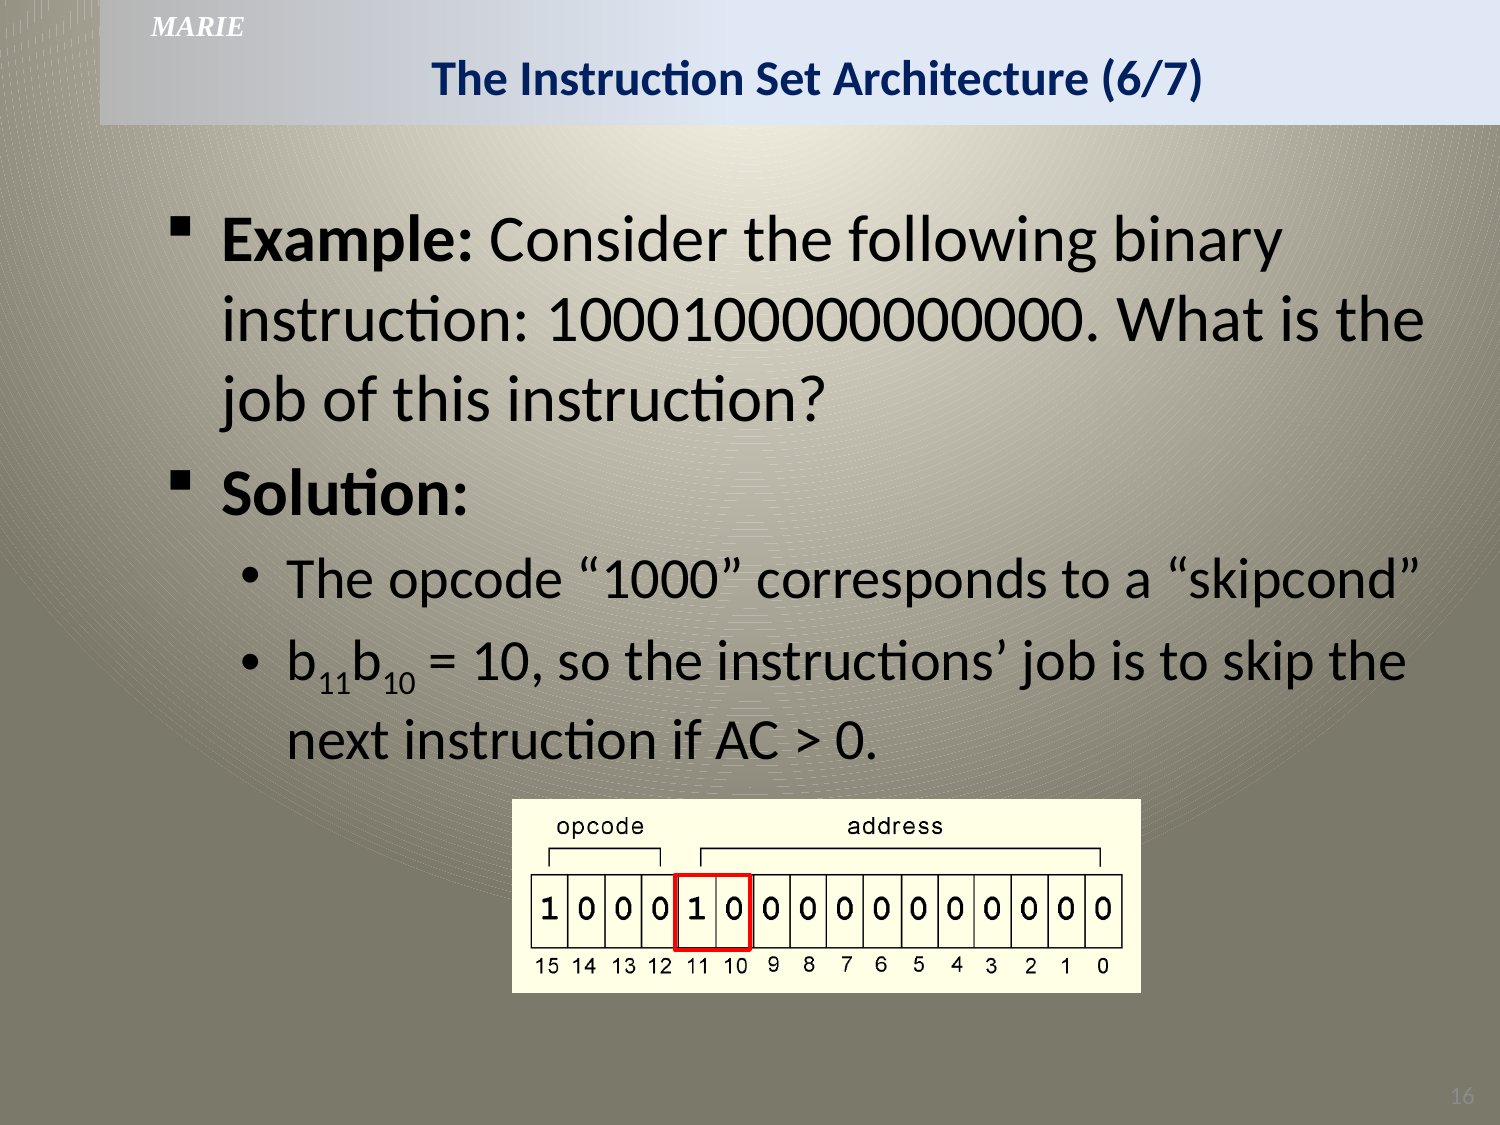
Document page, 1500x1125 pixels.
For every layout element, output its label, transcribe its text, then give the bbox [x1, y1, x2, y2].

picture [512, 799, 1141, 993]
list MARIE [135, 0, 625, 50]
title The Instruction Set Architecture (6/7) [135, 37, 1500, 113]
list Example: Consider the following binary instruction: 1000100000000000. What is the job of this instruction? Solution: The opcode “1000” corresponds to a “skipcond” b11b10 = 10, so the instructions’ job is to skip the next instruction if AC > 0. [150, 187, 1488, 930]
